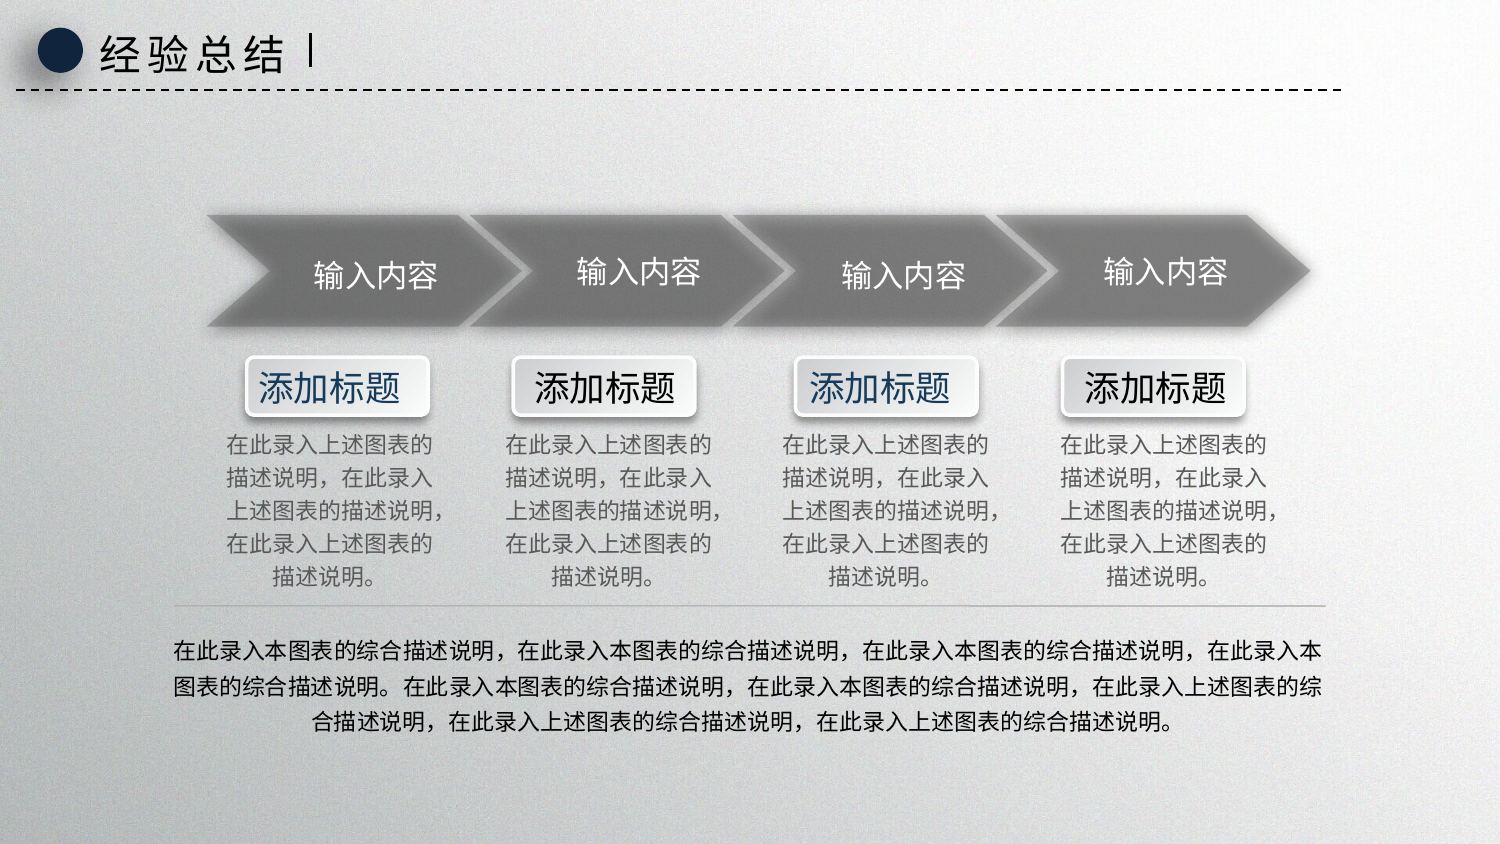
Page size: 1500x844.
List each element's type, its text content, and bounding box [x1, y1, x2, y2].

text_box 在此录入上述图表的描述说明，在此录入上述图表的描述说明，在此录入上述图表的描述说明。 [1048, 419, 1280, 596]
text_box 添加标题 [1073, 360, 1239, 415]
text_box [1060, 355, 1247, 418]
text_box [793, 355, 980, 418]
text_box 在此录入本图表的综合描述说明，在此录入本图表的综合描述说明，在此录入本图表的综合描述说明，在此录入本图表的综合描述说明。在此录入本图表的综合描述说明，在此录入本图表的综合描述说明，在此录入上述图表的综合描述说明，在此录入上述图表的综合描述说明，在此录入上述图表的综合描述说明。 [155, 622, 1341, 741]
text_box [511, 355, 697, 418]
picture [0, 0, 1500, 844]
text_box 经验总结 [84, 21, 301, 87]
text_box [1048, 214, 1311, 327]
text_box [35, 25, 84, 75]
text_box [244, 355, 431, 418]
text_box 在此录入上述图表的描述说明，在此录入上述图表的描述说明，在此录入上述图表的描述说明。 [493, 419, 724, 596]
text_box 在此录入上述图表的描述说明，在此录入上述图表的描述说明，在此录入上述图表的描述说明。 [769, 419, 1003, 596]
text_box 在此录入上述图表的描述说明，在此录入上述图表的描述说明，在此录入上述图表的描述说明。 [212, 419, 448, 596]
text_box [732, 214, 1048, 327]
text_box 添加标题 [522, 360, 688, 415]
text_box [206, 214, 522, 327]
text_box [523, 214, 731, 327]
text_box 添加标题 [798, 360, 963, 415]
text_box 添加标题 [247, 360, 412, 415]
